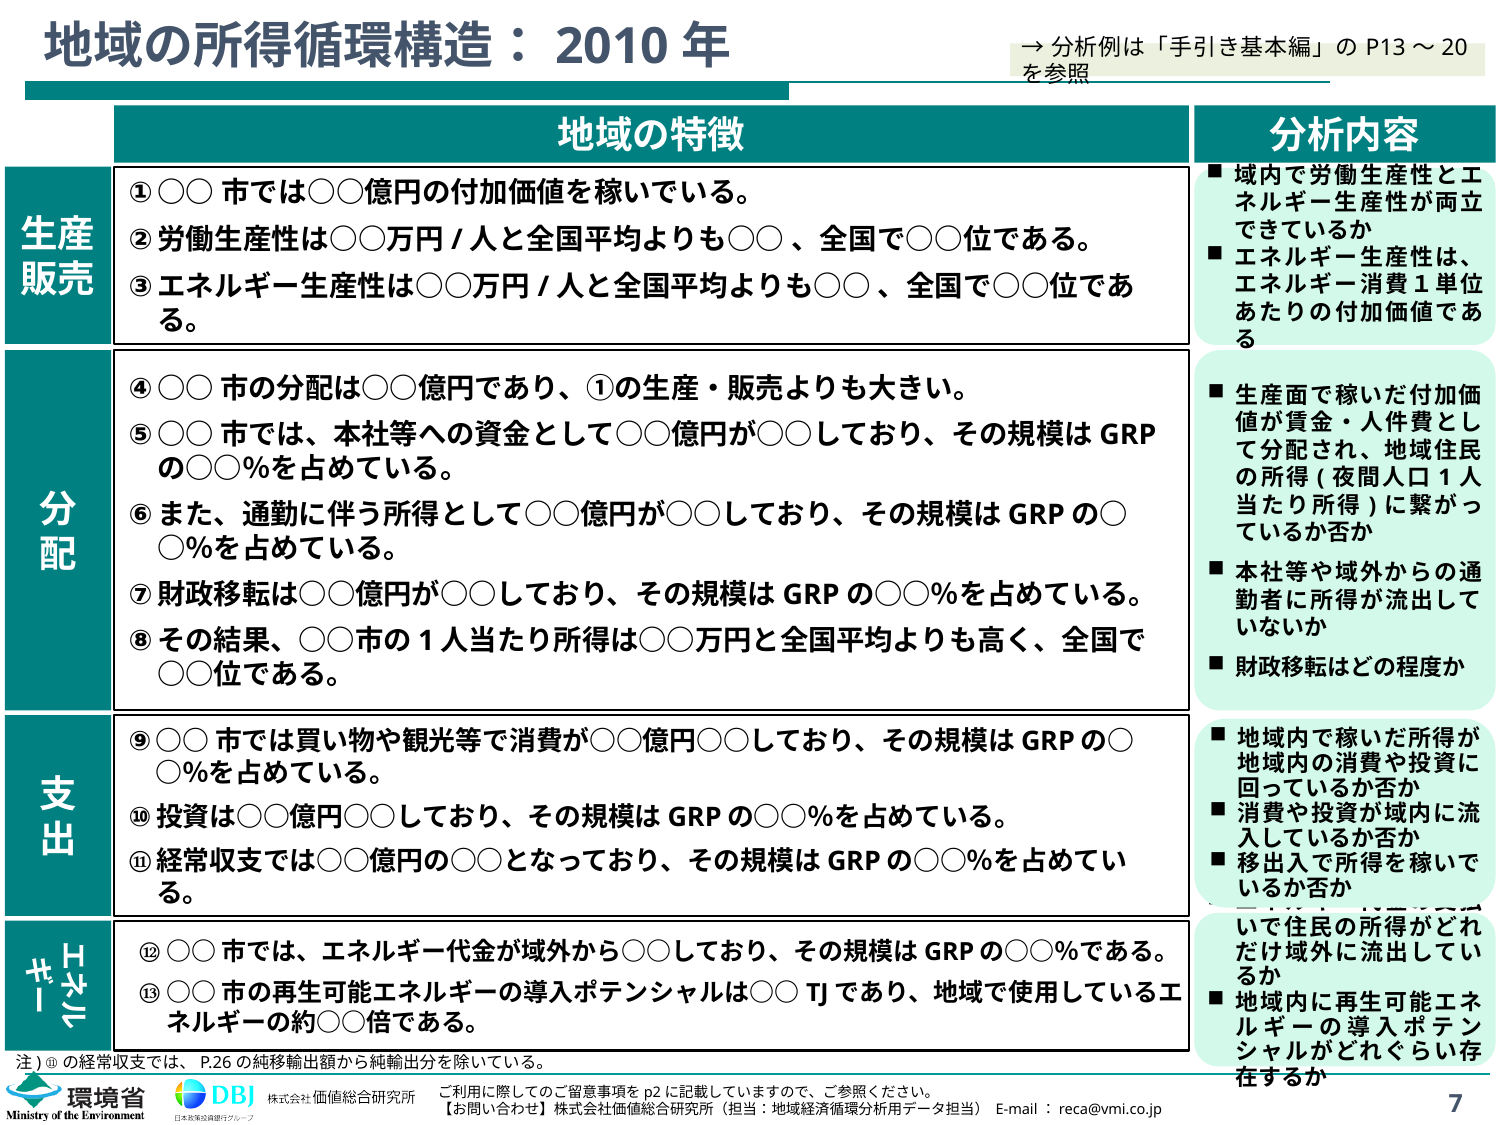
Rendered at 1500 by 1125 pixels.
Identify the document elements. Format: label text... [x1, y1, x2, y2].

text_box 域内で労働生産性とエネルギー生産性が両立できているか エネルギー生産性は、エネルギー消費１単位あたりの付加価値である [1194, 167, 1496, 345]
picture [2, 1071, 148, 1125]
text_box ○○市では買い物や観光等で消費が○○億円○○しており、その規模はGRPの○○％を占めている。 投資は○○億円○○しており、その規模はGRPの○○％を占めている。 経常収支では○○億円の○○となっており、その規模はGRPの○○％を占めている。 [114, 715, 1189, 916]
text_box →分析例は「手引き基本編」のP13～20を参照 [1010, 43, 1486, 77]
text_box 分析内容 [1194, 105, 1496, 163]
text_box 生産 販売 [4, 166, 112, 344]
text_box 生産面で稼いだ付加価値が賃金・人件費として分配され、地域住民の所得(夜間人口1人当たり所得)に繋がっているか否か 本社等や域外からの通勤者に所得が流出していないか 財政移転はどの程度か [1194, 350, 1496, 711]
title 地域の所得循環構造：2010年 [27, 0, 1304, 82]
text_box 分 配 [4, 350, 112, 711]
text_box 地域の特徴 [114, 105, 1189, 163]
text_box エネルギー代金の支払いで住民の所得がどれだけ域外に流出しているか 地域内に再生可能エネルギーの導入ポテンシャルがどれぐらい存在するか [1194, 912, 1496, 1067]
text_box 地域内で稼いだ所得が地域内の消費や投資に回っているか否か 消費や投資が域内に流入しているか否か 移出入で所得を稼いでいるか否か [1194, 718, 1496, 908]
picture [171, 1075, 419, 1125]
text_box ○○市では、エネルギー代金が域外から○○しており、その規模はGRPの○○％である。 ○○市の再生可能エネルギーの導入ポテンシャルは○○TJであり、地域で使用しているエネルギーの約○○倍である。 [114, 920, 1189, 1051]
slide_number 7 [1411, 1079, 1500, 1122]
text_box ○○市の分配は○○億円であり、①の生産・販売よりも大きい。 ○○市では、本社等への資金として○○億円が○○しており、その規模はGRPの○○％を占めている。 また、通勤に伴う所得として○○億円が○○しており、その規模はGRPの○○％を占めている。 財政移転は○○億円が○○しており、その規模はGRPの○○％を占めている。 その結果、○○市の1人当たり所得は○○万円と全国平均よりも高く、全国で○○位である。 [114, 350, 1189, 711]
text_box エネルギー [4, 920, 112, 1051]
text_box 支 出 [4, 715, 112, 916]
text_box 注) ⑪の経常収支では、P.26の純移輸出額から純輸出分を除いている。 [15, 1052, 607, 1073]
text_box ○○市では○○億円の付加価値を稼いでいる。 労働生産性は○○万円/人と全国平均よりも○○ 、全国で○○位である。 エネルギー生産性は○○万円/人と全国平均よりも○○ 、全国で○○位である。 [114, 166, 1189, 344]
